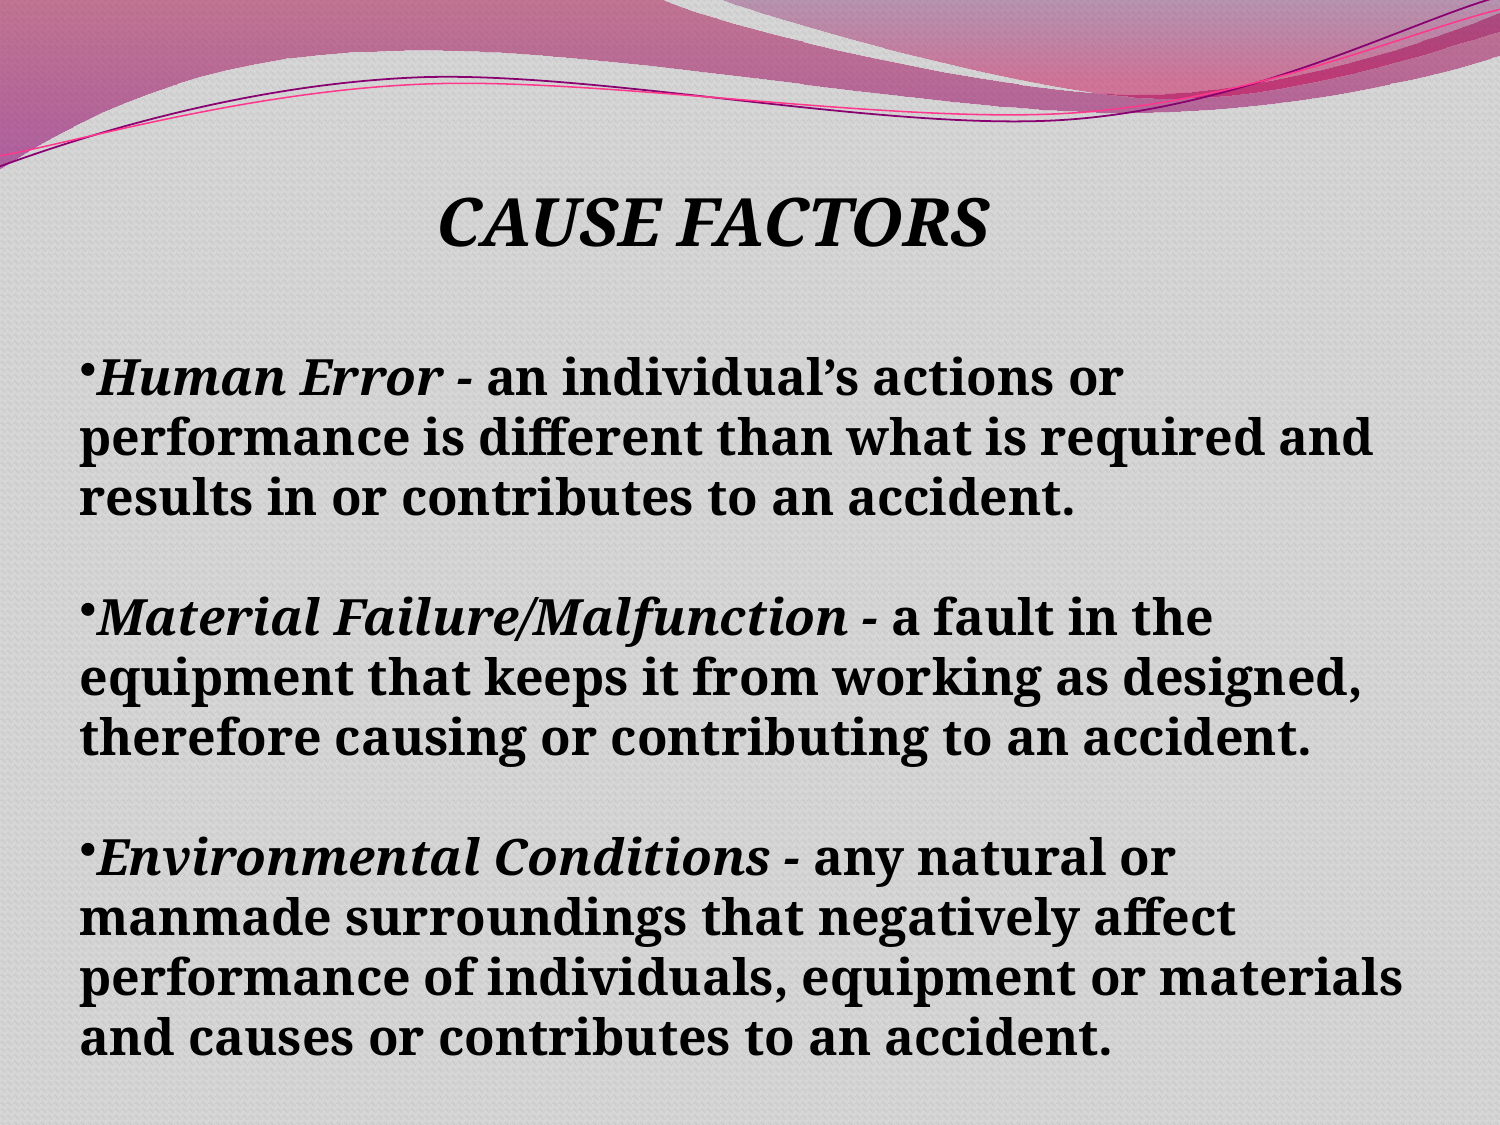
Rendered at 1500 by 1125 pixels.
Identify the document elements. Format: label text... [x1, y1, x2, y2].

text_box Human Error - an individual’s actions or performance is different than what is required and results in or contributes to an accident. Material Failure/Malfunction - a fault in the equipment that keeps it from working as designed, therefore causing or contributing to an accident. Environmental Conditions - any natural or manmade surroundings that negatively affect performance of individuals, equipment or materials and causes or contributes to an accident. [64, 338, 1424, 1073]
text_box CAUSE FACTORS [421, 172, 1005, 268]
